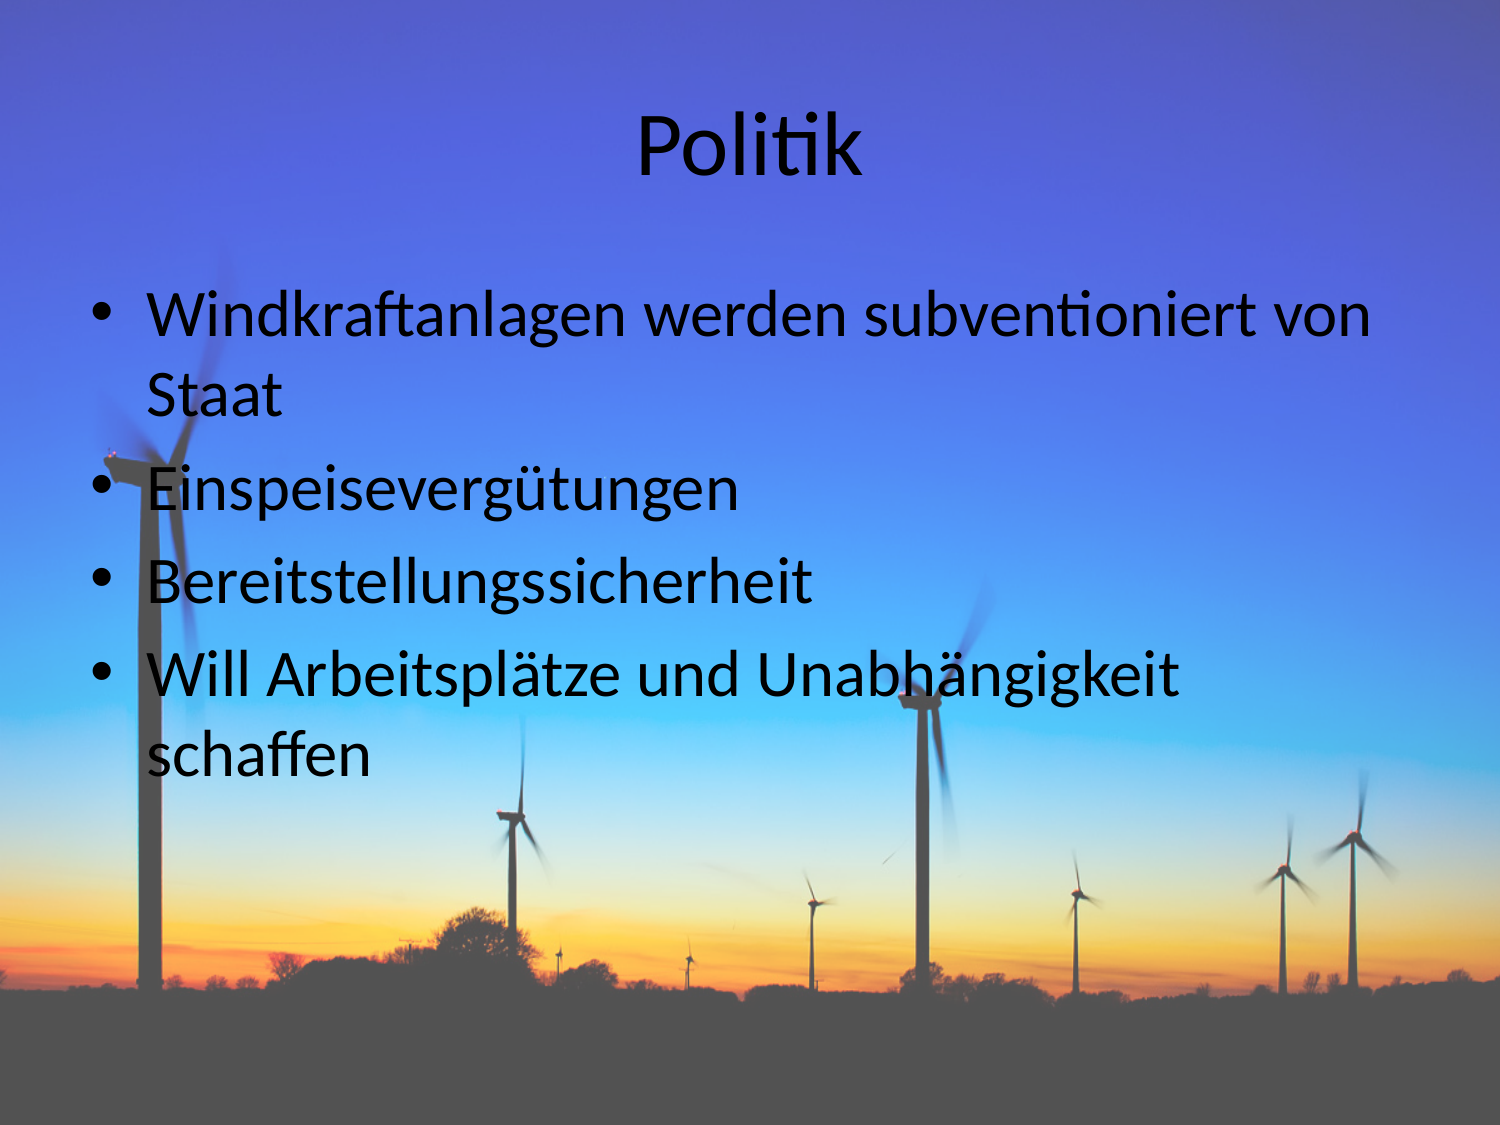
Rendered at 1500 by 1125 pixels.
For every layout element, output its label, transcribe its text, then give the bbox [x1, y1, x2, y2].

title Politik [75, 45, 1425, 233]
list Windkraftanlagen werden subventioniert von Staat Einspeisevergütungen Bereitstellungssicherheit Will Arbeitsplätze und Unabhängigkeit schaffen [75, 262, 1425, 1005]
